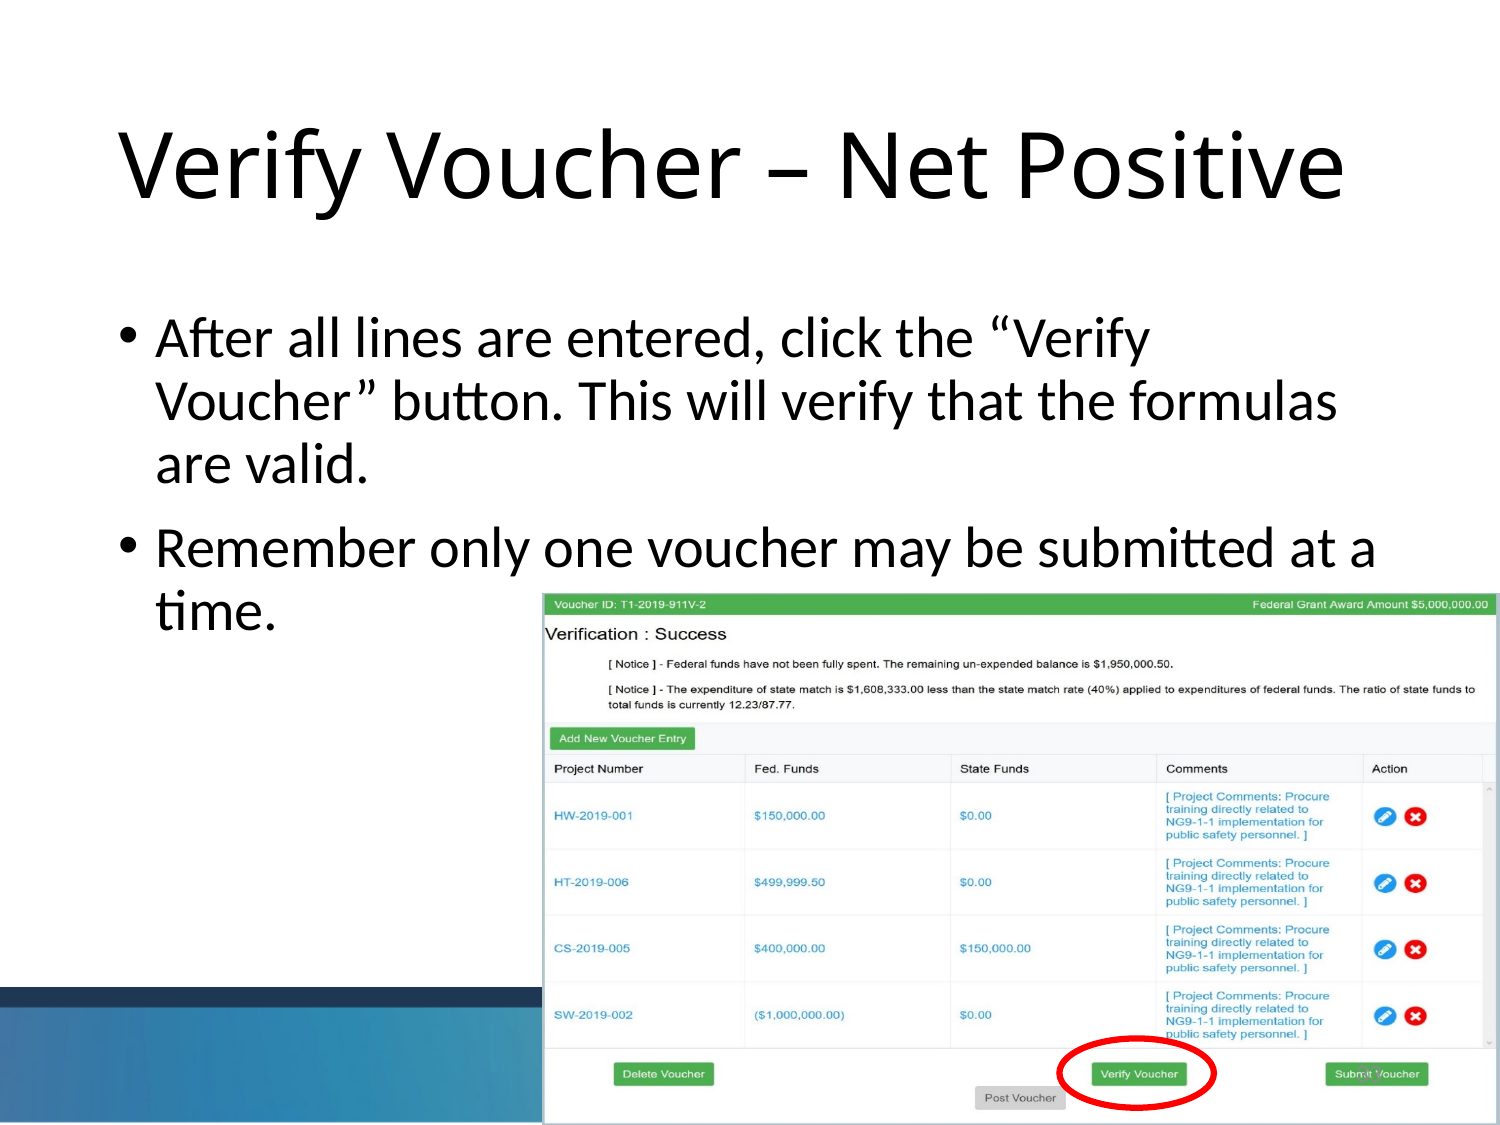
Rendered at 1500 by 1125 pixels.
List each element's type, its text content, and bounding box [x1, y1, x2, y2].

list After all lines are entered, click the “Verify Voucher” button. This will verify that the formulas are valid. Remember only one voucher may be submitted at a time. [103, 299, 1397, 1014]
picture [0, 593, 1500, 1125]
title Verify Voucher – Net Positive [103, 59, 1397, 278]
